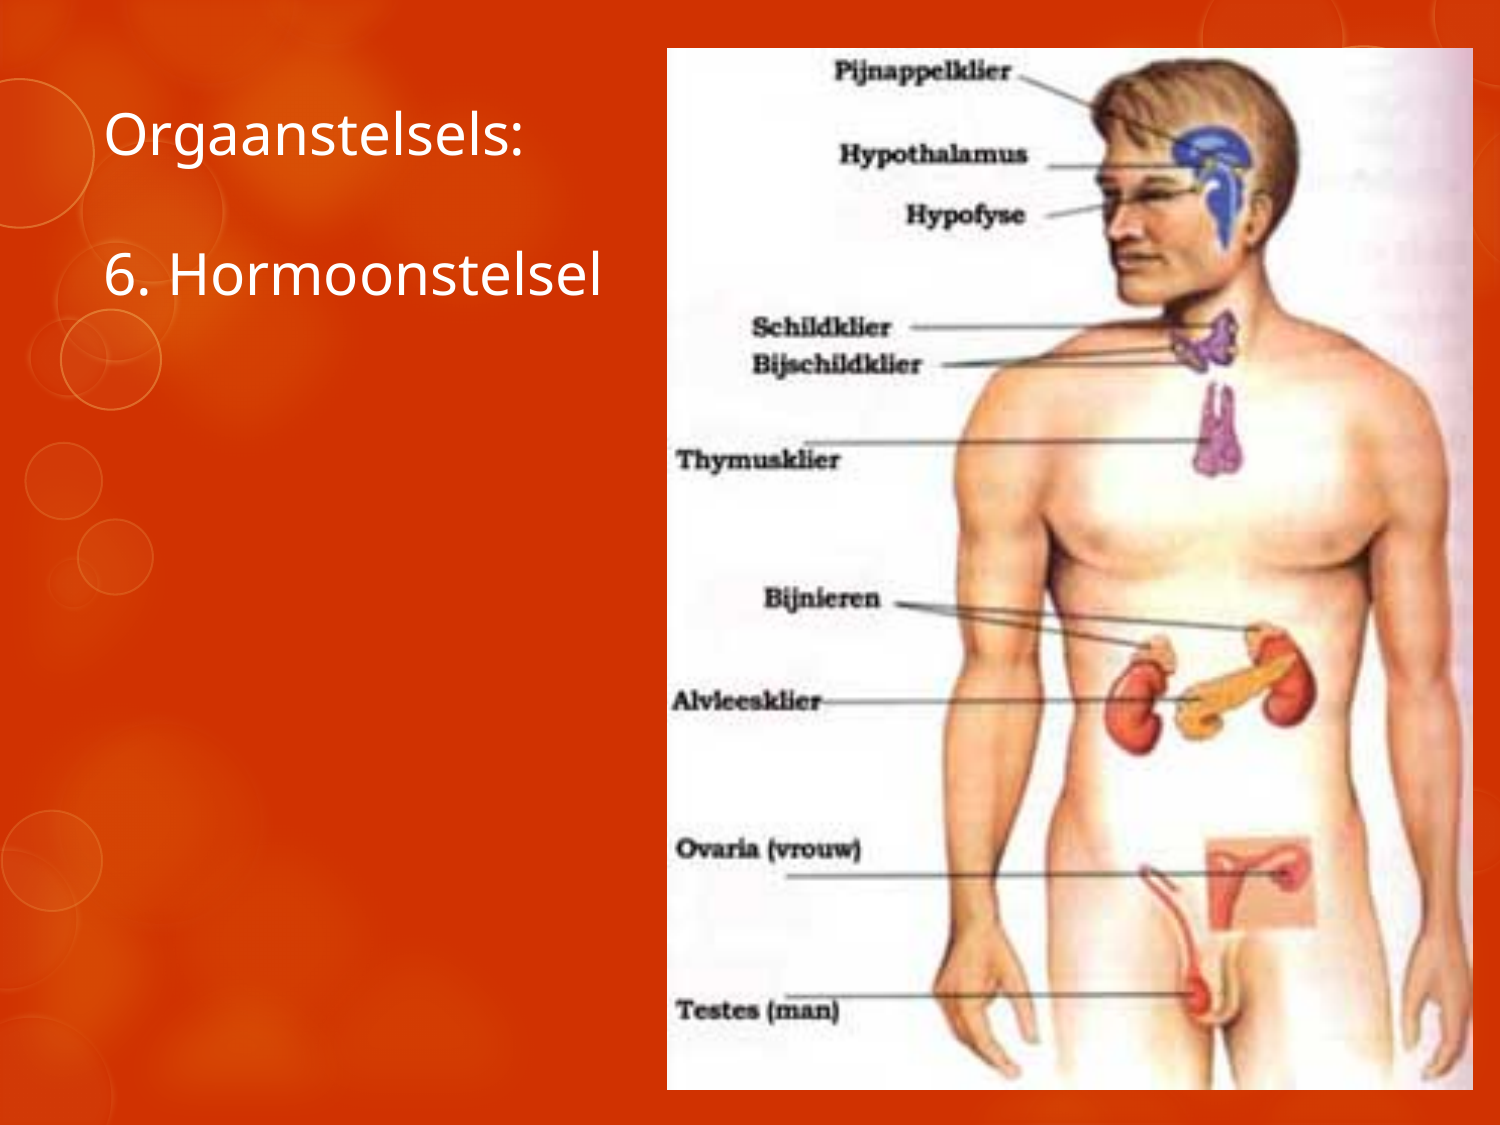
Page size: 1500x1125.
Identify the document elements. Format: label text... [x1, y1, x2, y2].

picture [666, 47, 1474, 1091]
text_box Orgaanstelsels: 6. Hormoonstelsel [88, 90, 661, 315]
